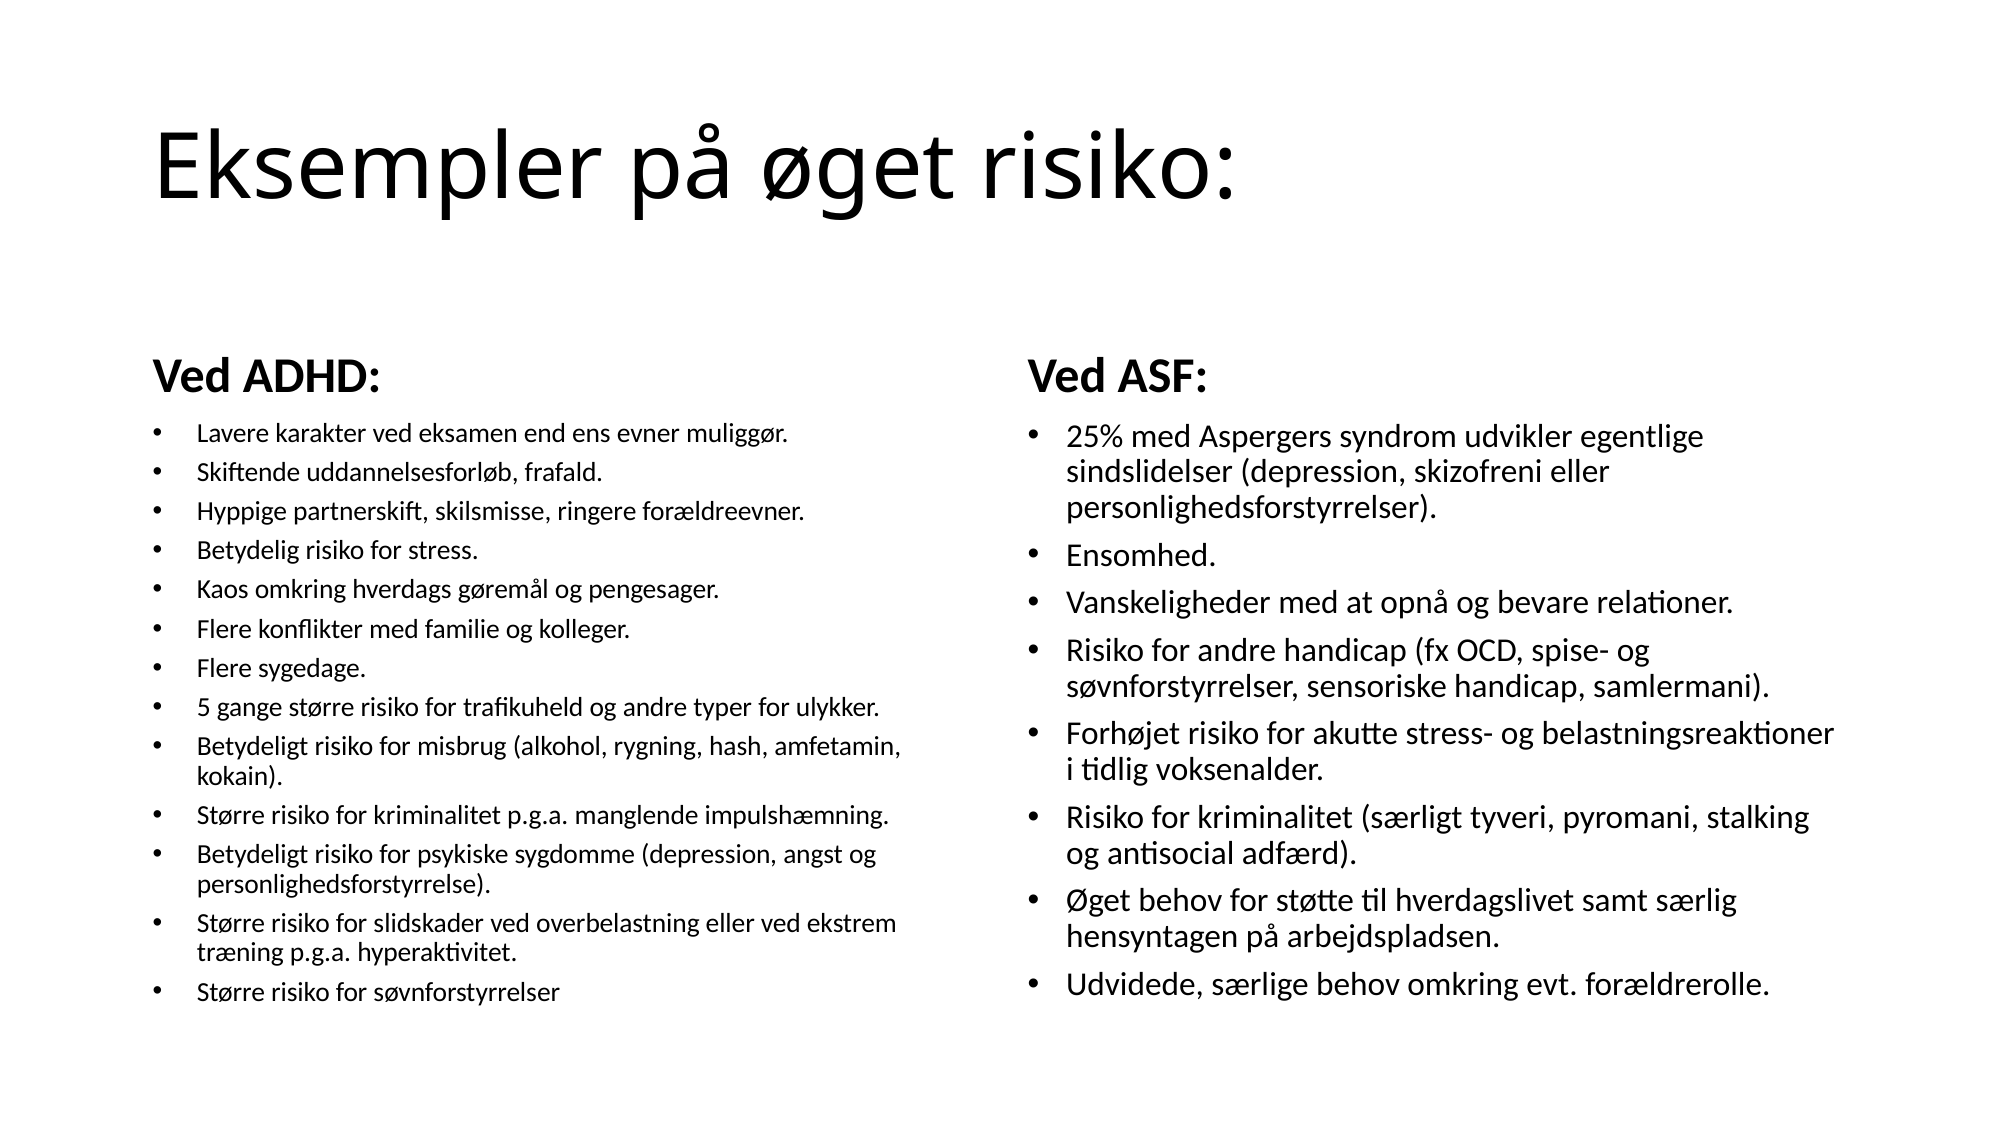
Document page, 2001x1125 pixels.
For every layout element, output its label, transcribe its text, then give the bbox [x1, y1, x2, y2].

list Ved ADHD: [137, 275, 984, 410]
list Lavere karakter ved eksamen end ens evner muliggør. Skiftende uddannelsesforløb, frafald. Hyppige partnerskift, skilsmisse, ringere forældreevner. Betydelig risiko for stress. Kaos omkring hverdags gøremål og pengesager. Flere konflikter med familie og kolleger. Flere sygedage. 5 gange større risiko for trafikuheld og andre typer for ulykker. Betydeligt risiko for misbrug (alkohol, rygning, hash, amfetamin, kokain). Større risiko for kriminalitet p.g.a. manglende impulshæmning. Betydeligt risiko for psykiske sygdomme (depression, angst og personlighedsforstyrrelse). Større risiko for slidskader ved overbelastning eller ved ekstrem træning p.g.a. hyperaktivitet. Større risiko for søvnforstyrrelser [137, 410, 984, 1016]
list 25% med Aspergers syndrom udvikler egentlige sindslidelser (depression, skizofreni eller personlighedsforstyrrelser). Ensomhed. Vanskeligheder med at opnå og bevare relationer. Risiko for andre handicap (fx OCD, spise- og søvnforstyrrelser, sensoriske handicap, samlermani). Forhøjet risiko for akutte stress- og belastningsreaktioner i tidlig voksenalder. Risiko for kriminalitet (særligt tyveri, pyromani, stalking og antisocial adfærd). Øget behov for støtte til hverdagslivet samt særlig hensyntagen på arbejdspladsen. Udvidede, særlige behov omkring evt. forældrerolle. [1012, 410, 1863, 1016]
title Eksempler på øget risiko: [137, 59, 1863, 278]
list Ved ASF: [1012, 275, 1863, 410]
